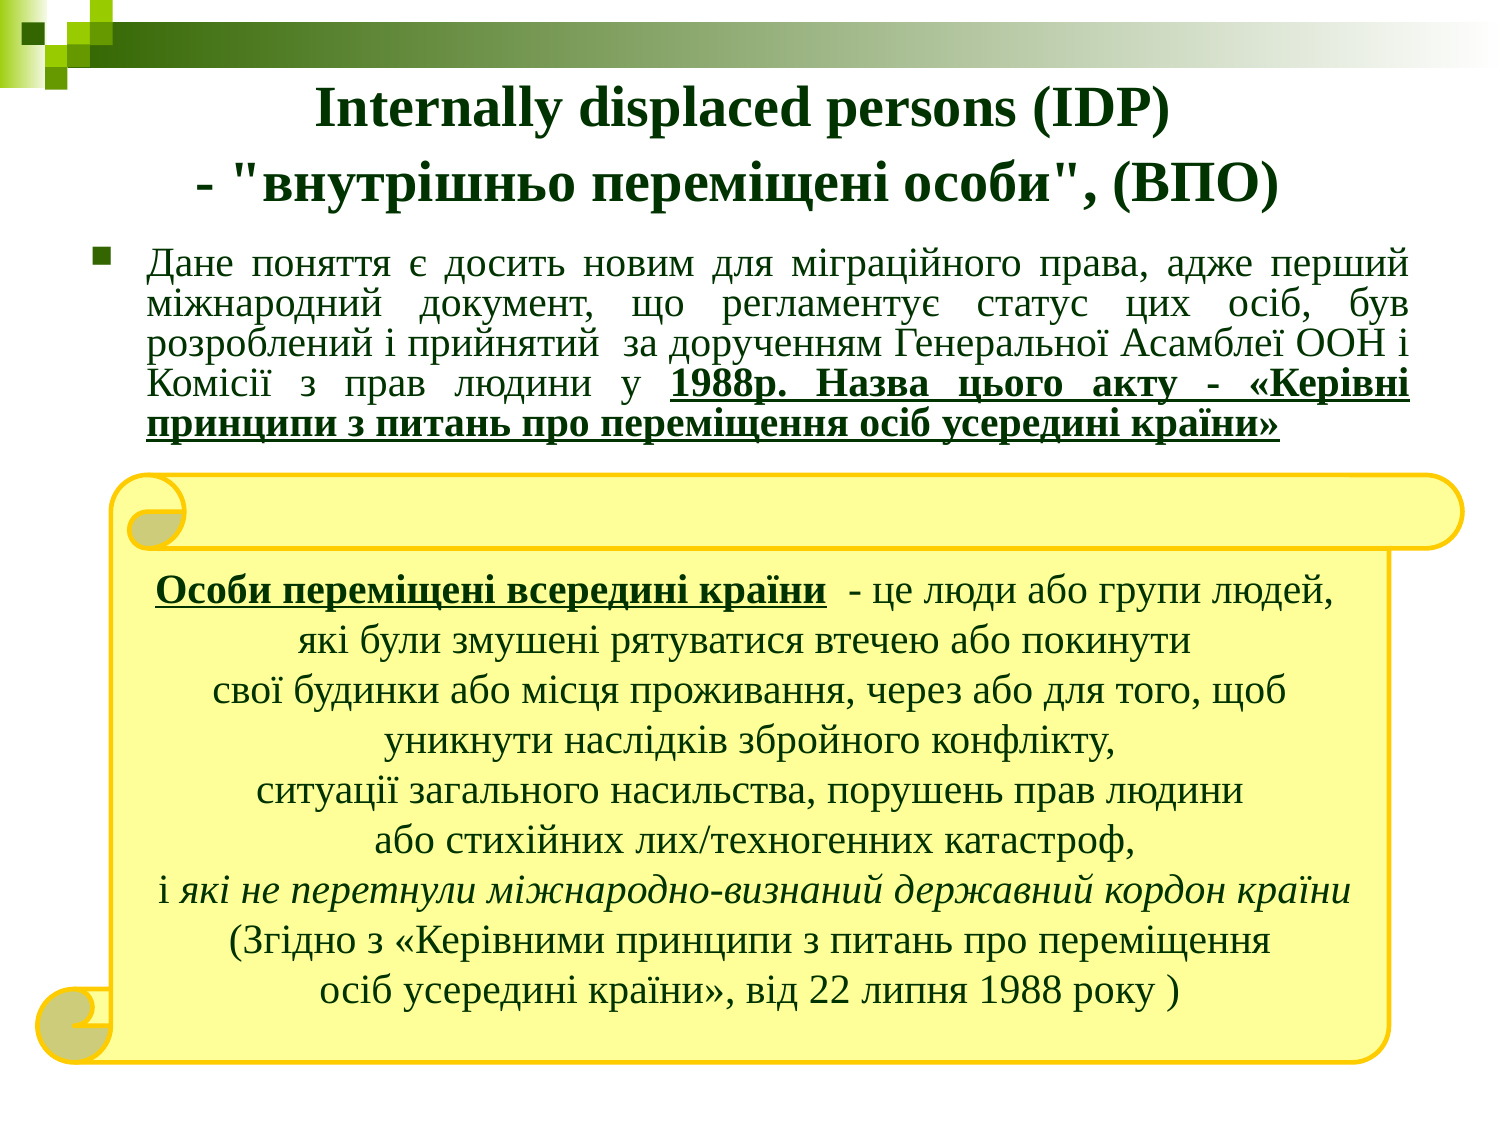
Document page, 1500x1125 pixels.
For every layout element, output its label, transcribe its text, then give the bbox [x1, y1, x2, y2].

title Internally displaced persons (IDP) - "внутрішньо переміщені особи", (ВПО) [75, 75, 1425, 225]
list Дане поняття є досить новим для міграційного права, адже перший міжнародний документ, що регламентує статус цих осіб, був розроблений і прийнятий за дорученням Генеральної Асамблеї ООН і Комісії з прав людини у 1988р. Назва цього акту - «Керівні принципи з питань про переміщення осіб усередині країни» [75, 237, 1425, 500]
text_box Особи переміщені всередині країни - це люди або групи людей, які були змушені рятуватися втечею або покинути свої будинки або місця проживання, через або для того, щоб уникнути наслідків збройного конфлікту, ситуації загального насильства, порушень прав людини або стихійних лих/техногенних катастроф, і які не перетнули міжнародно-визнаний державний кордон країни (Згідно з «Керівними принципи з питань про переміщення осіб усередині країни», від 22 липня 1988 року ) [37, 474, 1463, 1063]
